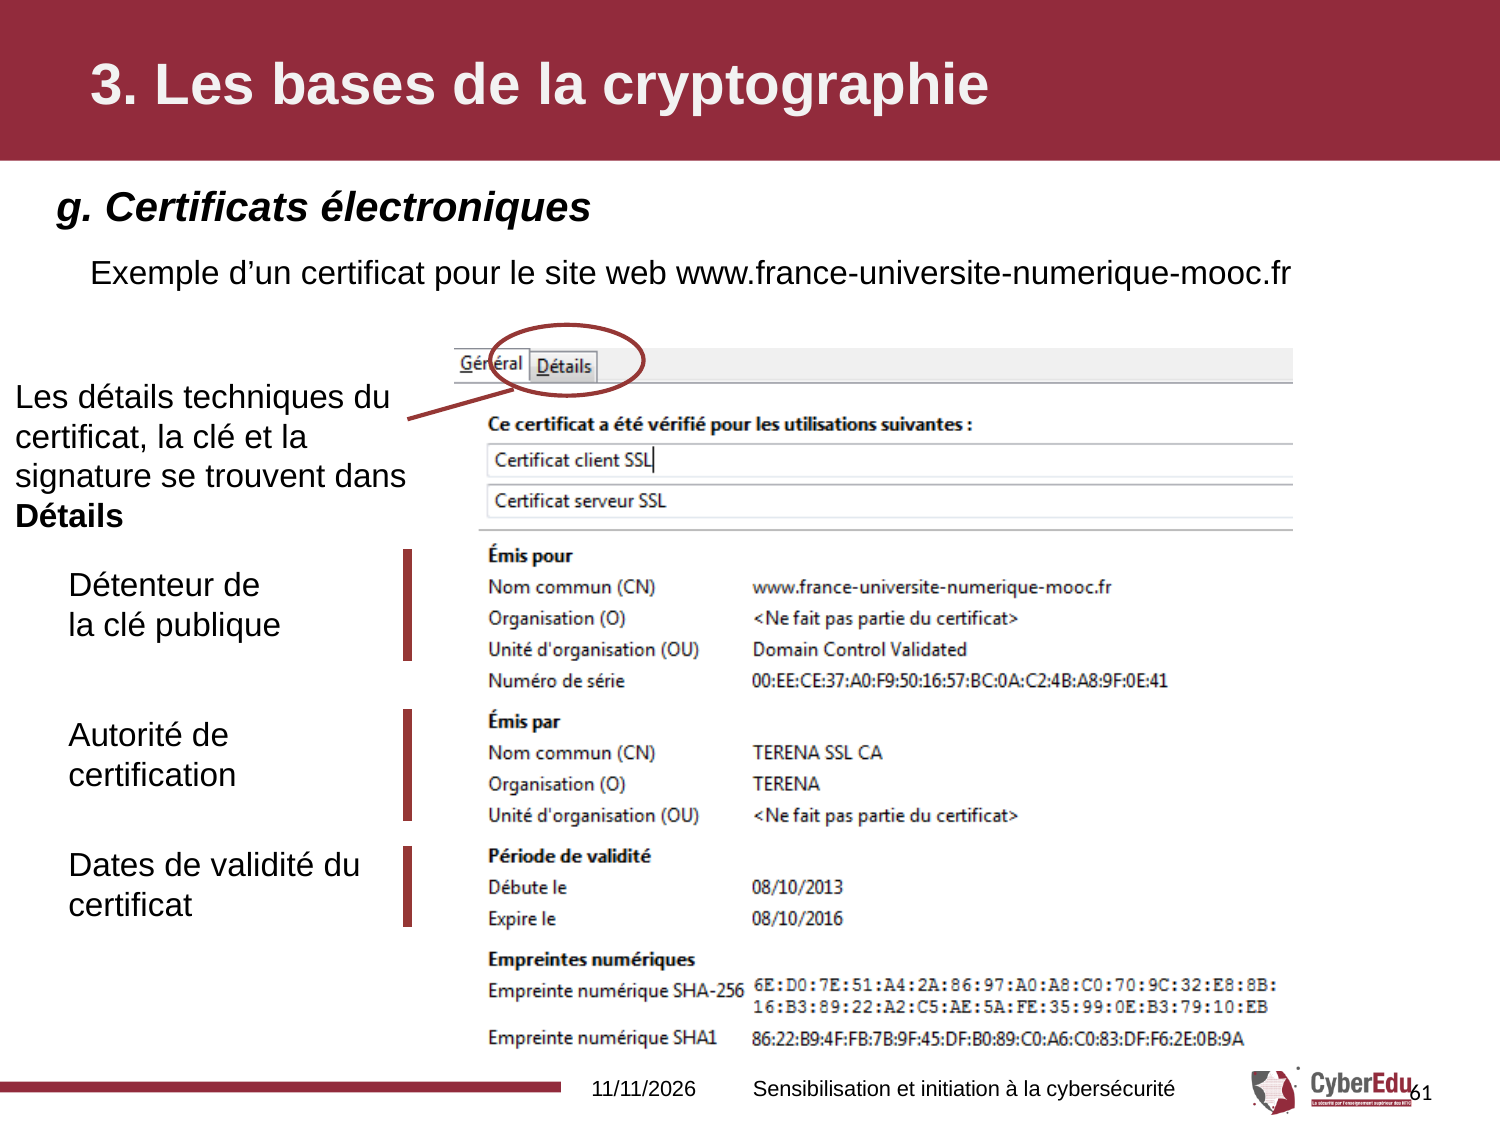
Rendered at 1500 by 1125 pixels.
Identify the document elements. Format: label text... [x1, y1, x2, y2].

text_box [407, 389, 514, 420]
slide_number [561, 1080, 727, 1118]
list Exemple d’un certificat pour le site web www.france-universite-numerique-mooc.fr [75, 243, 1459, 327]
text_box [493, 322, 640, 346]
footer Sensibilisation et initiation à la cybersécurité [738, 1080, 1236, 1118]
text_box g. Certificats électroniques [41, 172, 1471, 268]
title 3. Les bases de la cryptographie [75, 1, 1425, 161]
picture [454, 348, 1412, 1115]
text_box Dates de validité du certificat [53, 835, 384, 928]
text_box Détenteur de la clé publique [53, 555, 303, 647]
text_box Les détails techniques du certificat, la clé et la signature se trouvent dans Détails [0, 367, 449, 492]
text_box Autorité de certification [53, 705, 303, 797]
